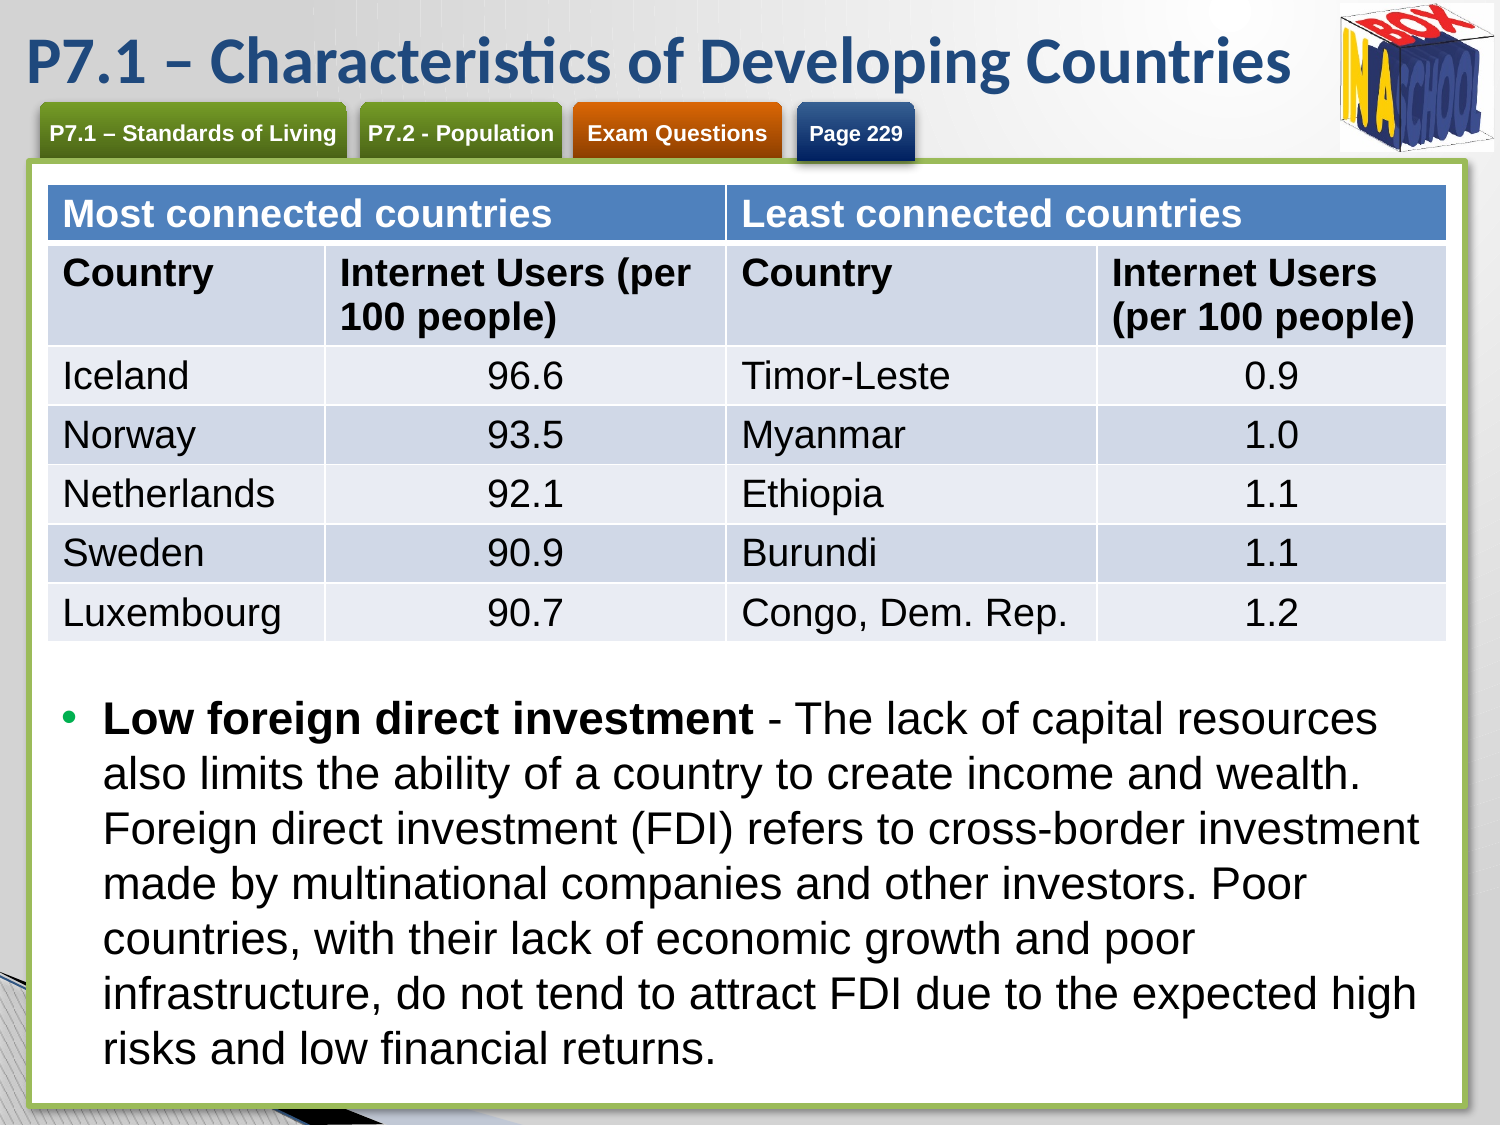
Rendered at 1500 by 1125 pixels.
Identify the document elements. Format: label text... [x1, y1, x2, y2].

table_cell 1.2 [1098, 584, 1446, 641]
table_cell 1.0 [1098, 406, 1446, 464]
table_cell Internet Users (per 100 people) [326, 246, 725, 345]
picture [281, 1114, 303, 1125]
table_cell 92.1 [326, 465, 725, 523]
table_cell Timor-Leste [727, 347, 1096, 404]
table_cell 93.5 [326, 406, 725, 464]
table_cell Country [727, 246, 1096, 345]
table_cell 96.6 [326, 347, 725, 404]
table_cell Sweden [48, 525, 324, 582]
table_cell Congo, Dem. Rep. [727, 584, 1096, 641]
table_cell 90.9 [326, 525, 725, 582]
table_cell 1.1 [1098, 525, 1446, 582]
table_cell Norway [48, 406, 324, 464]
text_box Page 229 [797, 101, 916, 162]
table_cell Country [48, 246, 324, 345]
title P7.1 – Characteristics of Developing Countries [11, 11, 1465, 102]
table_cell Luxembourg [48, 584, 324, 641]
table_cell Netherlands [48, 465, 324, 523]
picture [1340, 3, 1495, 152]
table_header Most connected countries [48, 185, 725, 240]
table_cell 90.7 [326, 584, 725, 641]
table_cell 1.1 [1098, 465, 1446, 523]
table_cell Myanmar [727, 406, 1096, 464]
table_header Least connected countries [727, 185, 1446, 240]
table_cell 0.9 [1098, 347, 1446, 404]
text_box Low foreign direct investment - The lack of capital resources also limits the ability of a country to create income and wealth. Foreign direct investment (FDI) refers to cross-border investment made by multinational companies and other investors. Poor countries, with their lack of economic growth and poor infrastructure, do not tend to attract FDI due to the expected high risks and low financial returns. [43, 681, 1447, 1081]
table_cell Iceland [48, 347, 324, 404]
table_cell Internet Users (per 100 people) [1098, 246, 1446, 345]
table_cell Burundi [727, 525, 1096, 582]
table_cell Ethiopia [727, 465, 1096, 523]
